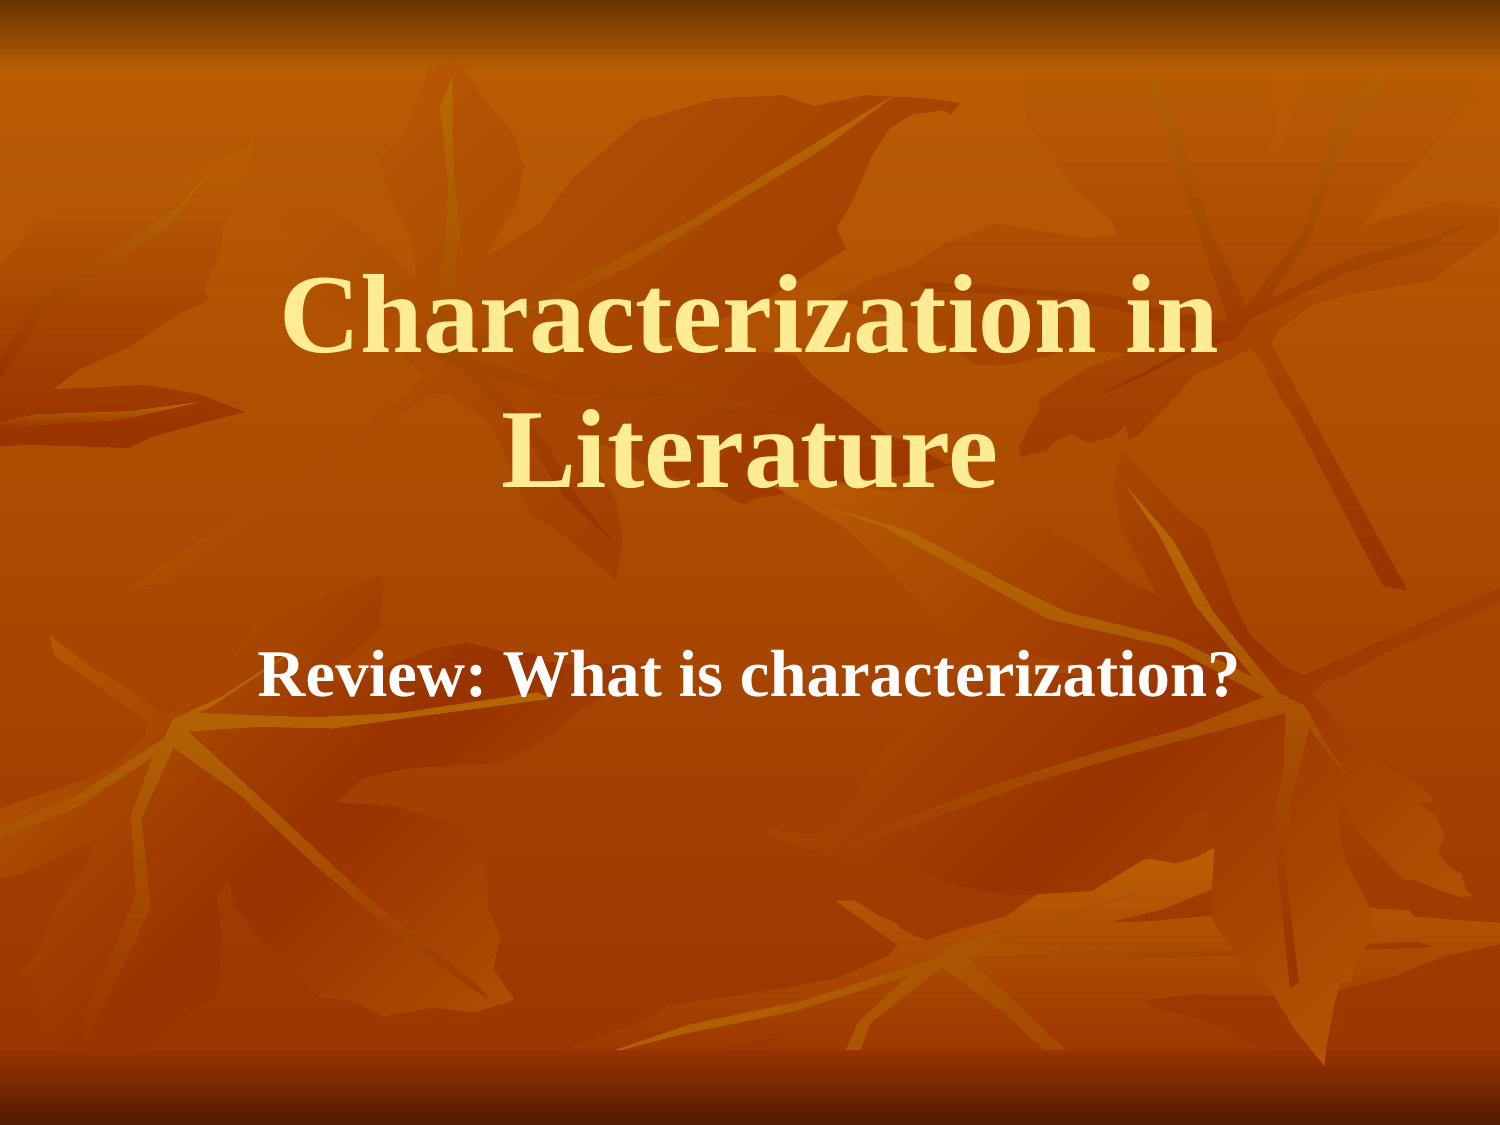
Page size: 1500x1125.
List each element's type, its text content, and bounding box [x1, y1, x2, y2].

subtitle Review: What is characterization? [224, 637, 1276, 926]
title Characterization in Literature [112, 299, 1388, 586]
